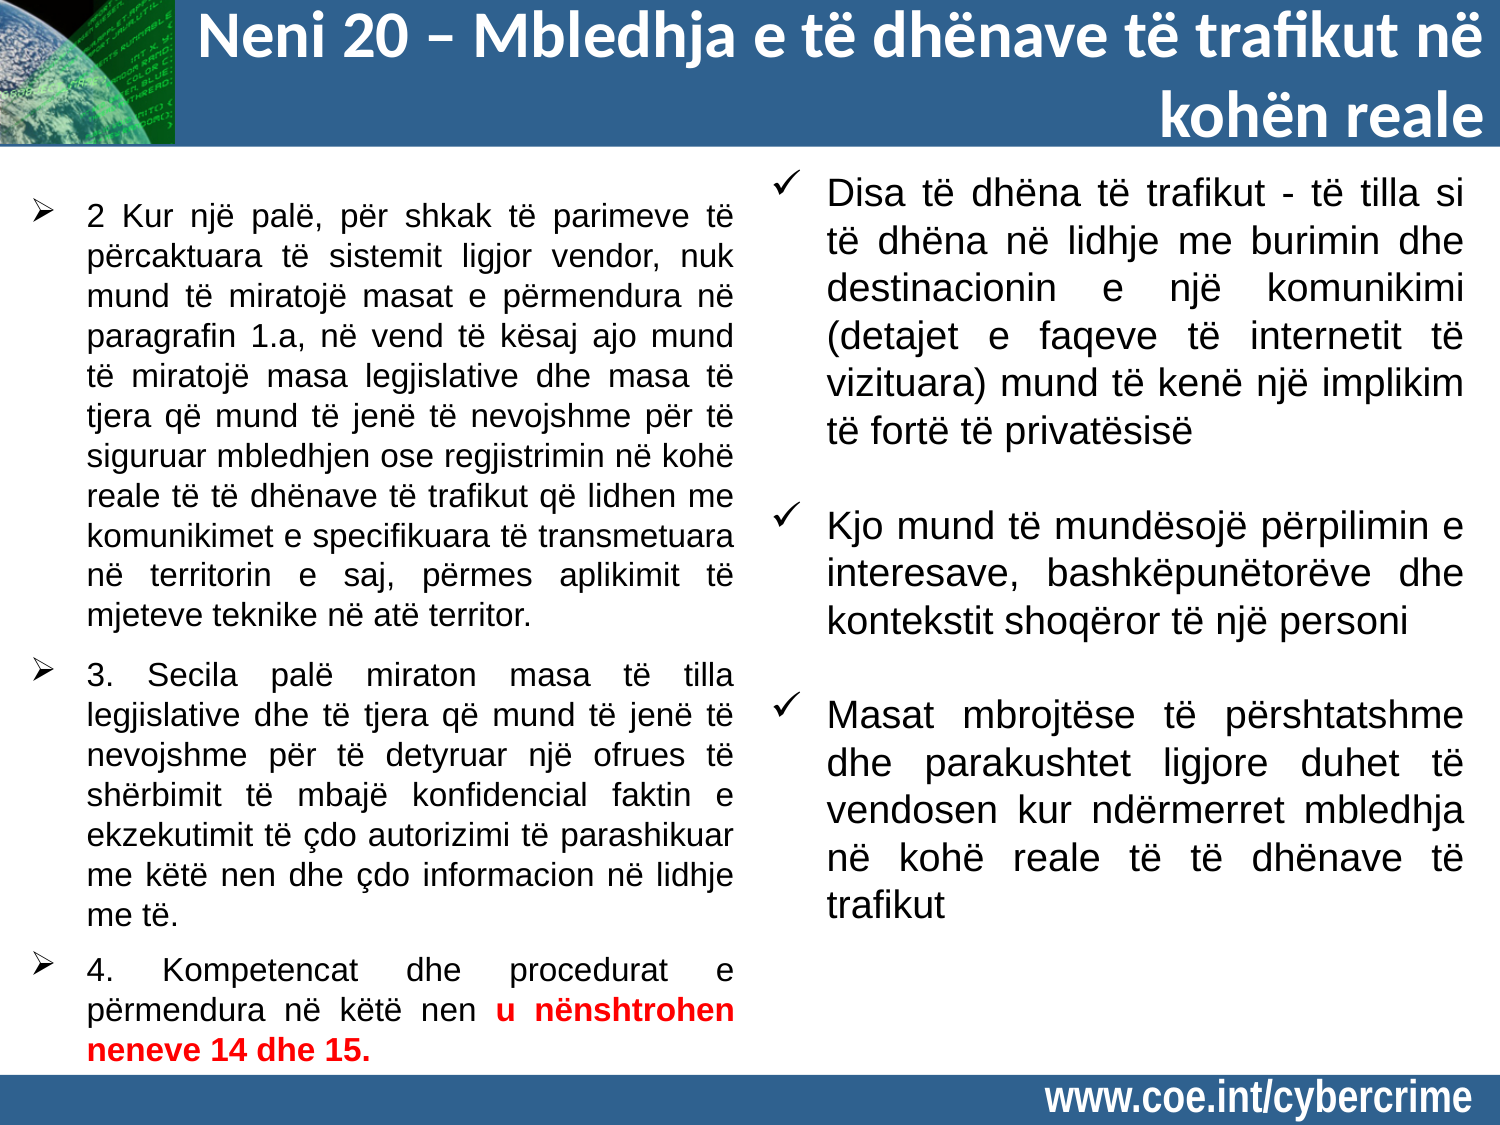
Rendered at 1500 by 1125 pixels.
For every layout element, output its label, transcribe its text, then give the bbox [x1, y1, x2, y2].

text_box [0, 1073, 1030, 1125]
text_box 2 Kur një palë, për shkak të parimeve të përcaktuara të sistemit ligjor vendor, nuk mund të miratojë masat e përmendura në paragrafin 1.a, në vend të kësaj ajo mund të miratojë masa legjislative dhe masa të tjera që mund të jenë të nevojshme për të siguruar mbledhjen ose regjistrimin në kohë reale të të dhënave të trafikut që lidhen me komunikimet e specifikuara të transmetuara në territorin e saj, përmes aplikimit të mjeteve teknike në atë territor. 3. Secila palë miraton masa të tilla legjislative dhe të tjera që mund të jenë të nevojshme për të detyruar një ofrues të shërbimit të mbajë konfidencial faktin e ekzekutimit të çdo autorizimi të parashikuar me këtë nen dhe çdo informacion në lidhje me të. 4. Kompetencat dhe procedurat e përmendura në këtë nen u nënshtrohen neneve 14 dhe 15. [15, 186, 750, 1075]
text_box www.coe.int/cybercrime [1030, 1059, 1500, 1125]
text_box Disa të dhëna të trafikut - të tilla si të dhëna në lidhje me burimin dhe destinacionin e një komunikimi (detajet e faqeve të internetit të vizituara) mund të kenë një implikim të fortë të privatësisë Kjo mund të mundësojë përpilimin e interesave, bashkëpunëtorëve dhe kontekstit shoqëror të një personi Masat mbrojtëse të përshtatshme dhe parakushtet ligjore duhet të vendosen kur ndërmerret mbledhja në kohë reale të të dhënave të trafikut [755, 159, 1480, 935]
text_box Neni 20 – Mbledhja e të dhënave të trafikut në kohën reale [177, 0, 1500, 149]
picture [0, 0, 175, 144]
